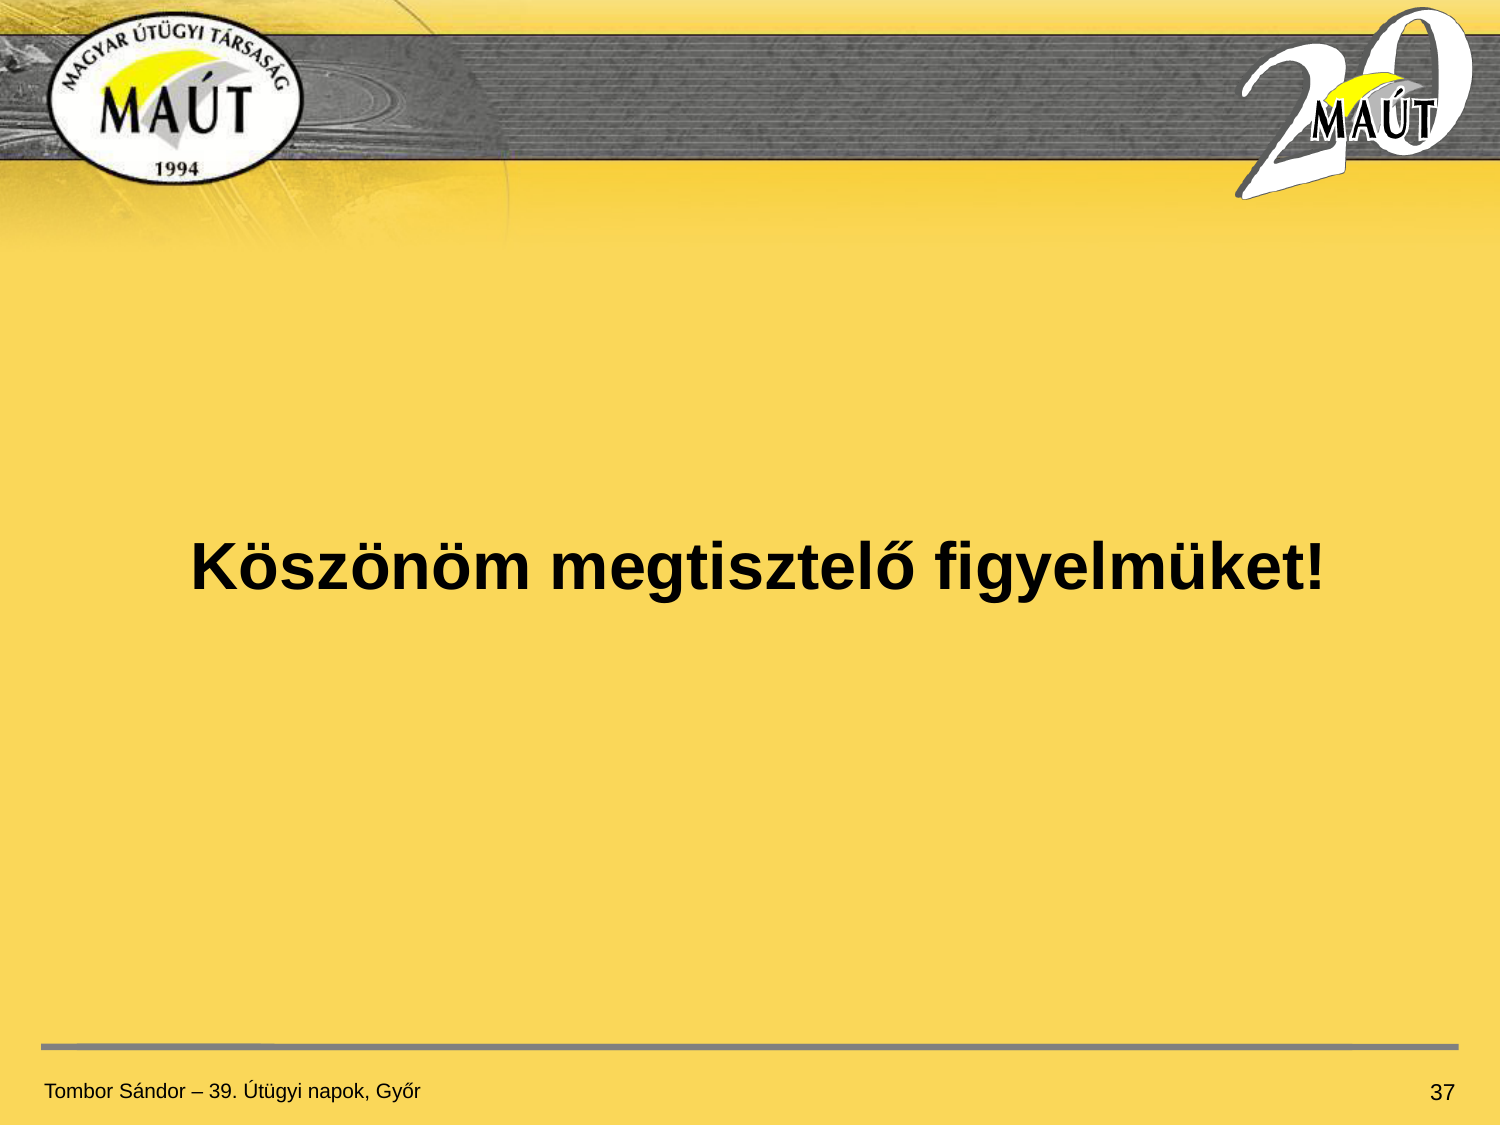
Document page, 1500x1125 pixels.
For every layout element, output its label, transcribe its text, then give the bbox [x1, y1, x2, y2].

picture [0, 0, 1500, 1125]
text_box Köszönöm megtisztelő figyelmüket! [74, 515, 1425, 610]
